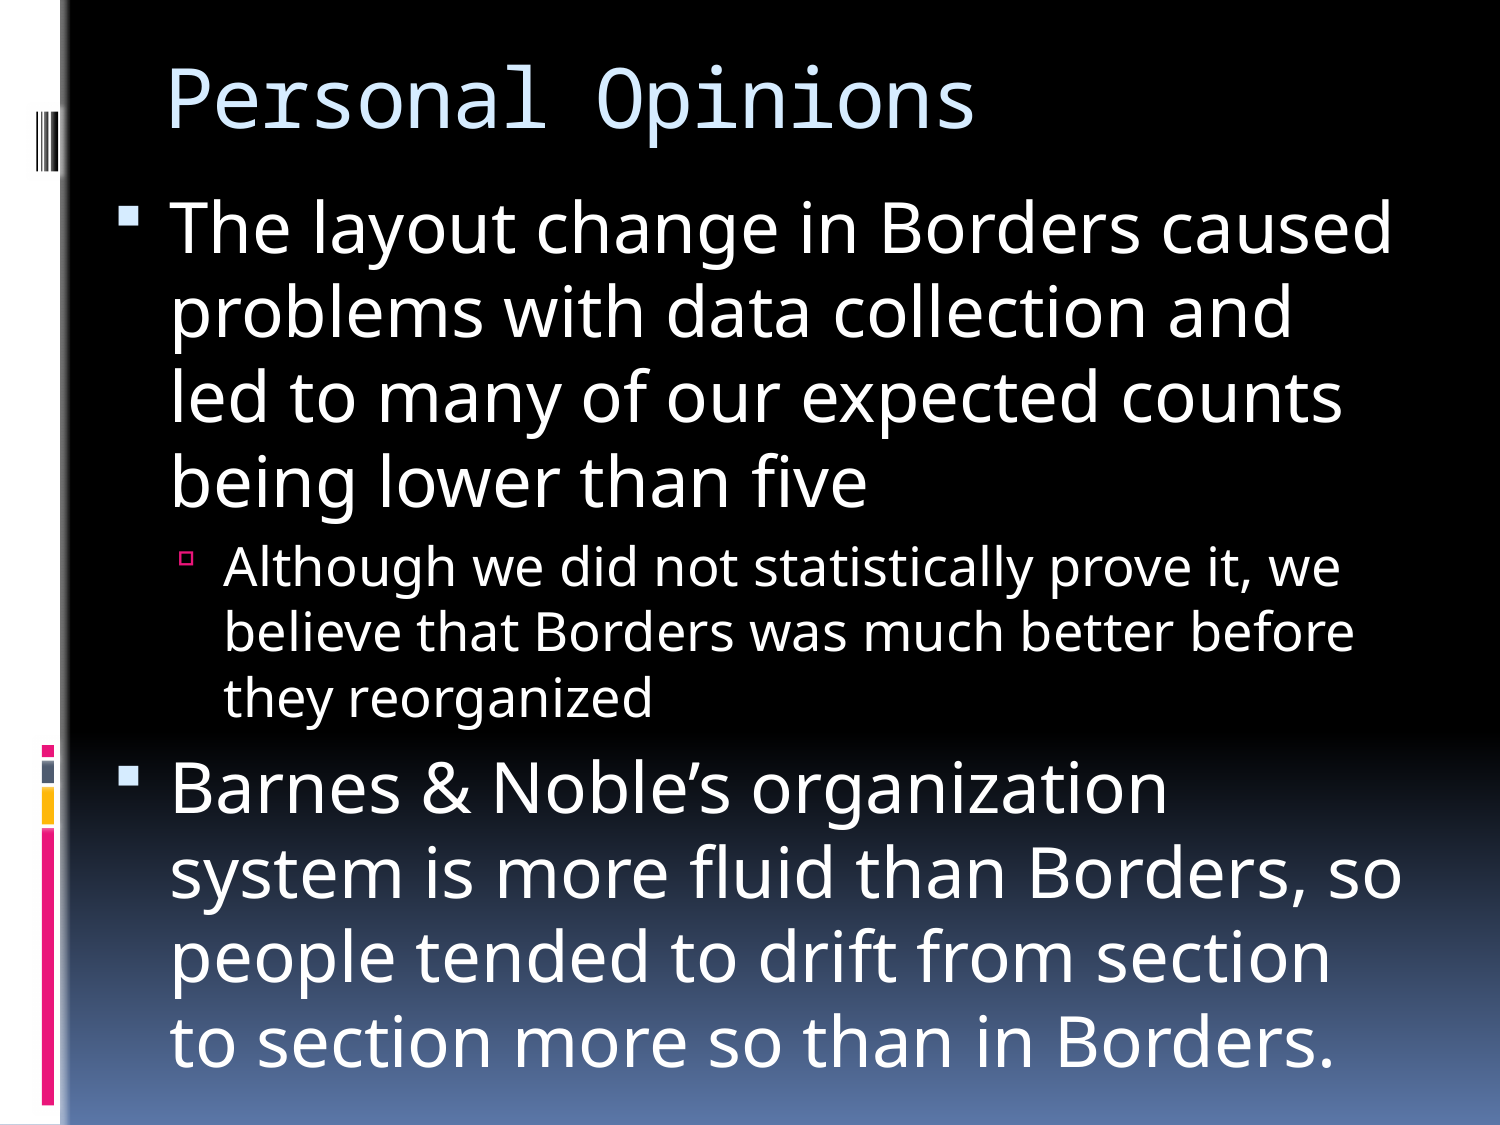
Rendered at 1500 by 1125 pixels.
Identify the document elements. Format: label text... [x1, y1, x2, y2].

title Personal Opinions [150, 37, 1425, 174]
list The layout change in Borders caused problems with data collection and led to many of our expected counts being lower than five Although we did not statistically prove it, we believe that Borders was much better before they reorganized Barnes & Noble’s organization system is more fluid than Borders, so people tended to drift from section to section more so than in Borders. [87, 174, 1425, 1100]
